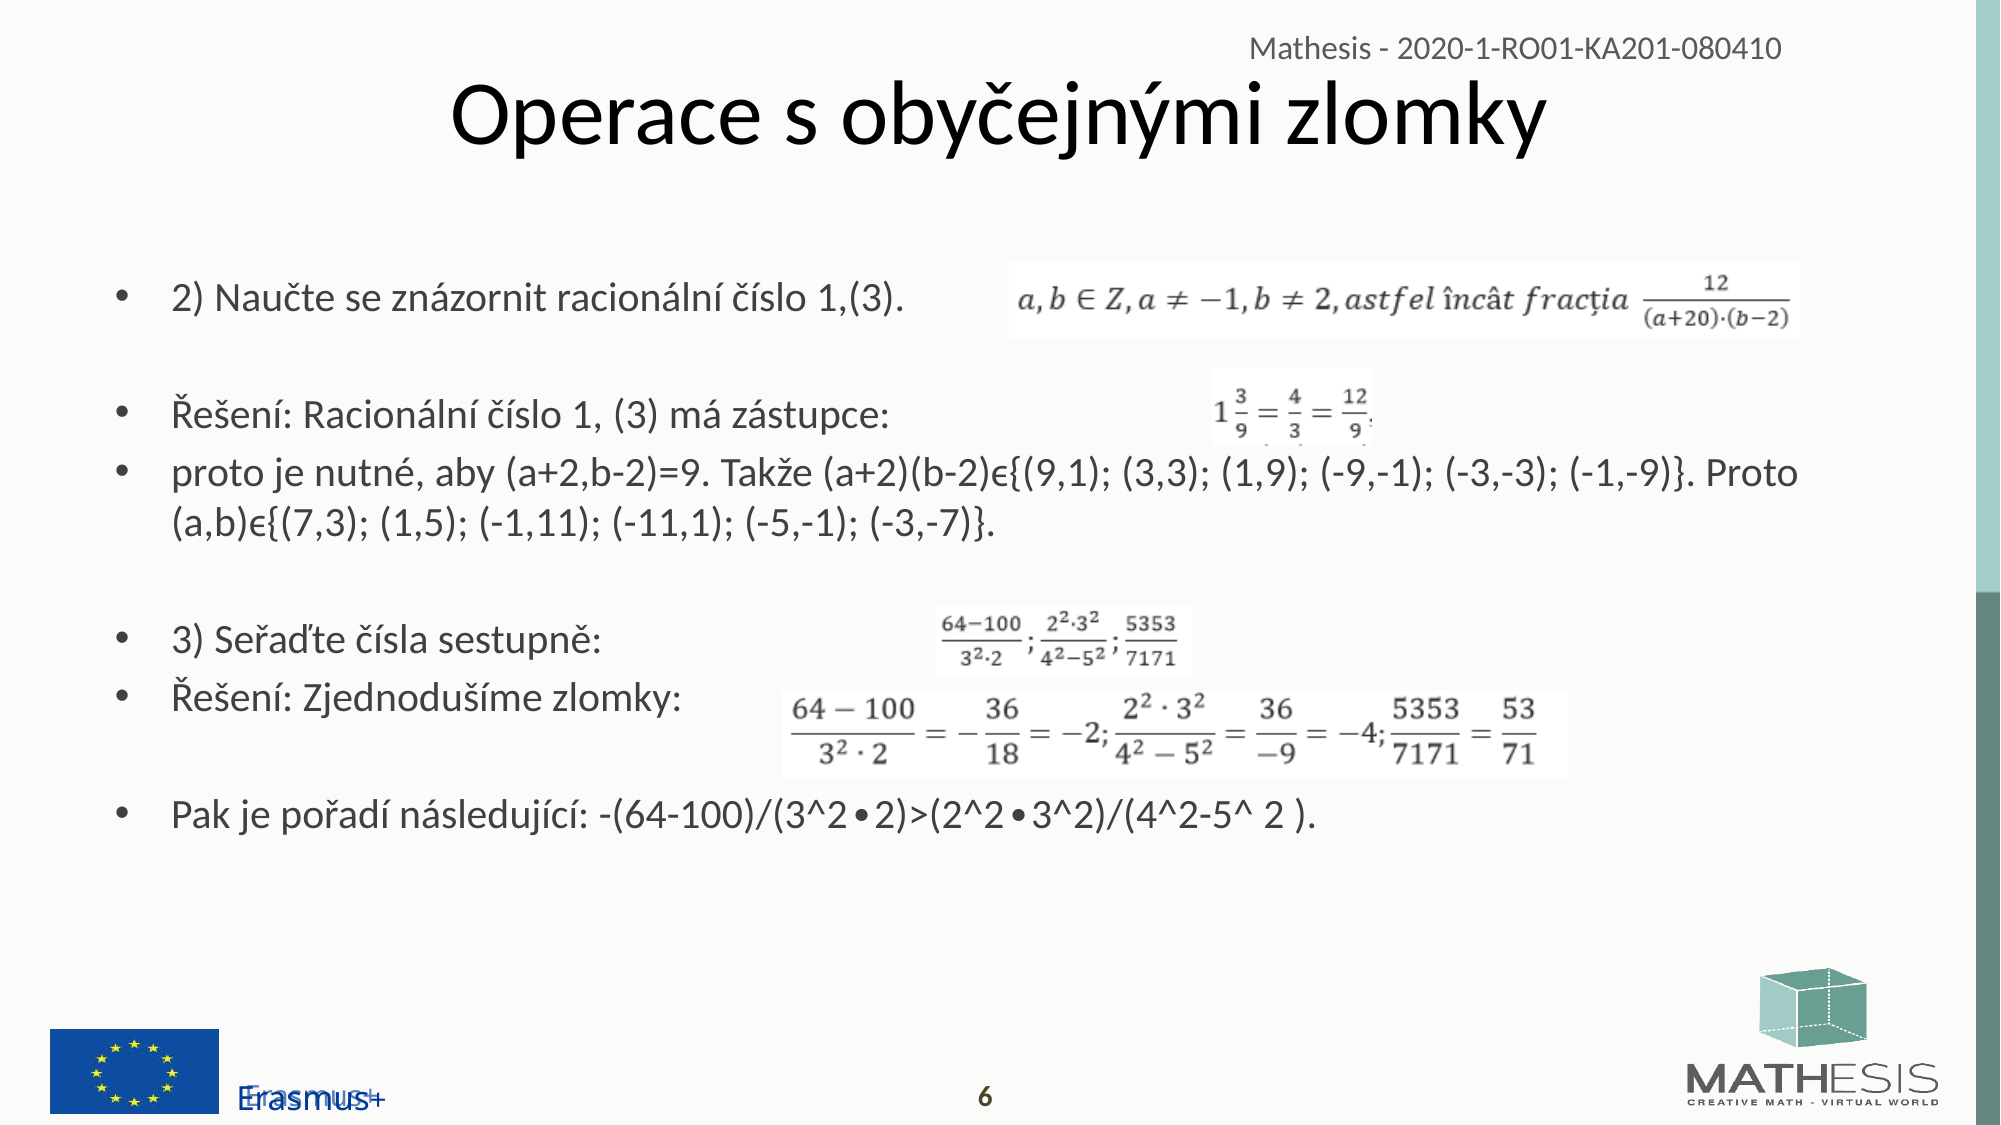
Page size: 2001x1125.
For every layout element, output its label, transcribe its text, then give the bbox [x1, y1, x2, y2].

list 2) Naučte se znázornit racionální číslo 1,(3). Řešení: Racionální číslo 1, (3) má zástupce: proto je nutné, aby (a+2,b-2)=9. Takže (a+2)(b-2)ϵ{(9,1); (3,3); (1,9); (-9,-1); (-3,-3); (-1,-9)}. Proto (a,b)ϵ{(7,3); (1,5); (-1,11); (-11,1); (-5,-1); (-3,-7)}. 3) Seřaďte čísla sestupně: Řešení: Zjednodušíme zlomky: Pak je pořadí následující: -(64-100)/(3^2∙2)>(2^2∙3^2)/(4^2-5^ 2 ). [99, 262, 1900, 1005]
picture [782, 690, 1568, 779]
title Operace s obyčejnými zlomky [99, 45, 1900, 233]
picture [1211, 368, 1372, 446]
picture [936, 605, 1194, 677]
picture [1009, 261, 1800, 339]
picture [50, 1029, 219, 1114]
